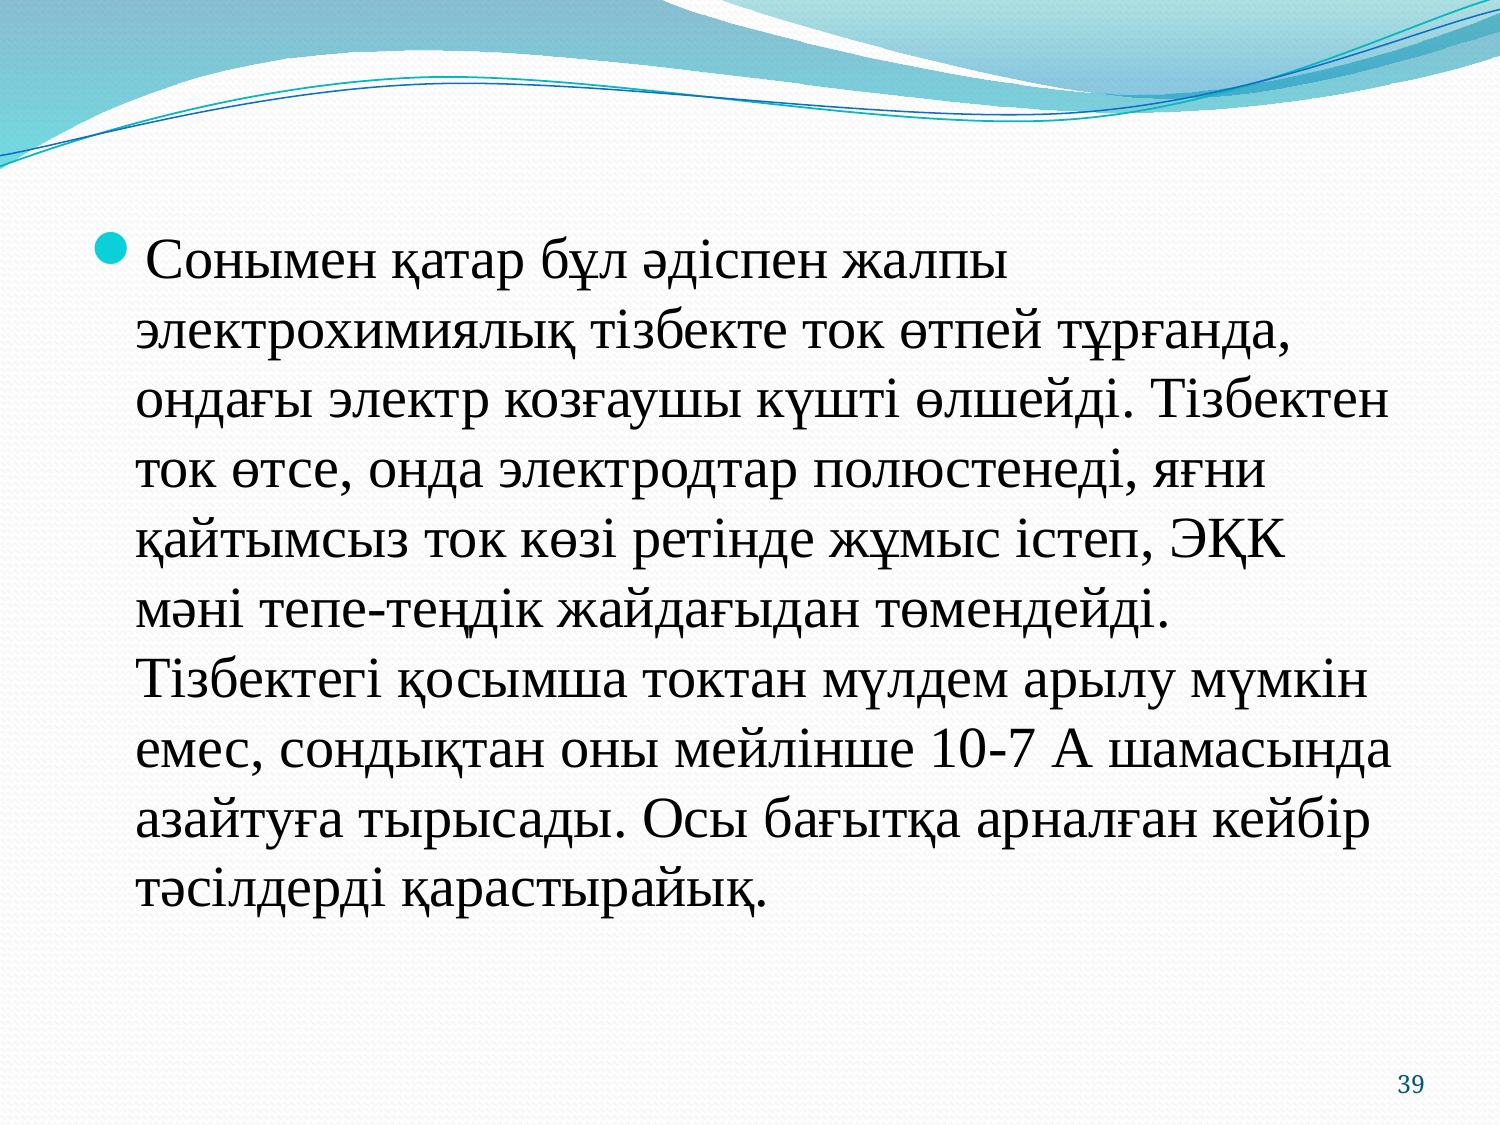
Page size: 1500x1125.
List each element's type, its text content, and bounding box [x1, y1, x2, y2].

slide_number 39 [1299, 1042, 1425, 1103]
list Сонымен қатар бұл әдіспен жалпы электрохимиялық тізбекте ток өтпей тұрғанда, ондағы электр козғаушы күшті өлшейді. Тізбектен ток өтсе, онда электродтар полюстенеді, яғни қайтымсыз ток көзі ретінде жұмыс істеп, ЭҚК мәні тепе-теңдік жайдағыдан төмендейді. Тізбектегі қосымша токтан мүлдем арылу мүмкін емес, сондықтан оны мейлінше 10-7 А шамасында азайтуға тырысады. Осы бағытқа арналған кейбір тәсілдерді қарастырайық. [74, 212, 1426, 1038]
